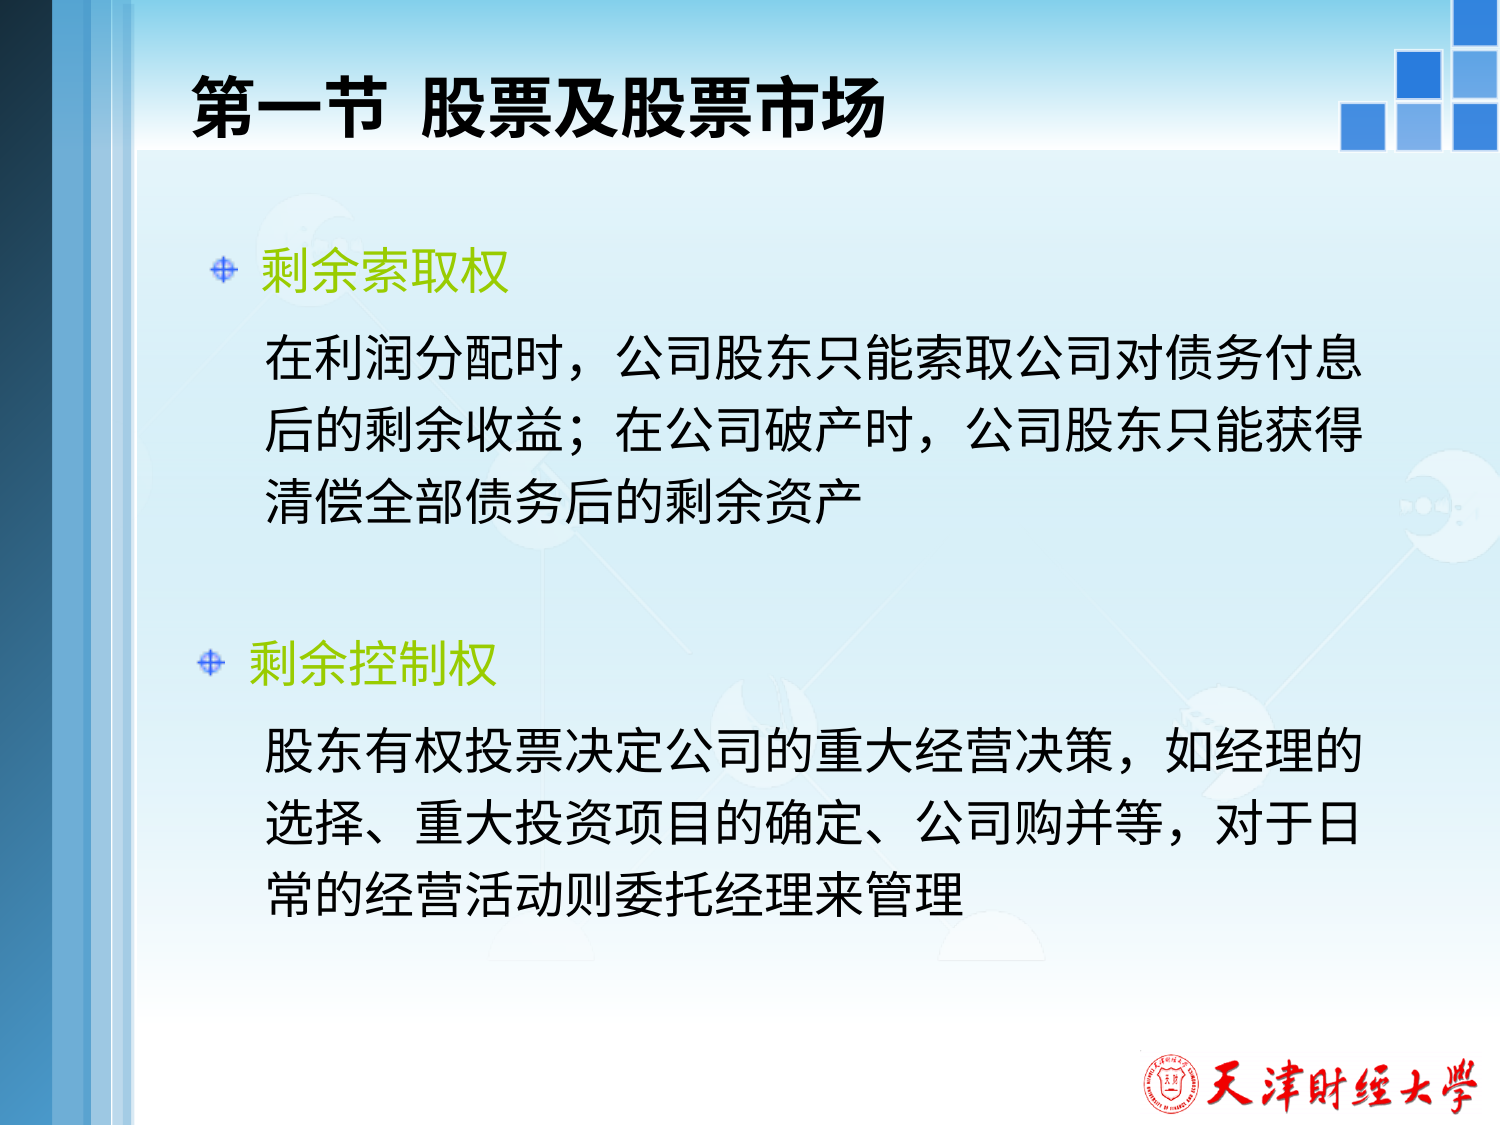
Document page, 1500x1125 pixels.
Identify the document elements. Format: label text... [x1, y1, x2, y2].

text_box 剩余索取权 [187, 231, 788, 307]
picture [1131, 1049, 1500, 1119]
picture [132, 150, 1500, 965]
text_box 在利润分配时，公司股东只能索取公司对债务付息后的剩余收益；在公司破产时，公司股东只能获得清偿全部债务后的剩余资产 [249, 306, 1388, 538]
title 第一节 股票及股票市场 [174, 75, 1175, 138]
text_box 剩余控制权 [174, 624, 613, 700]
text_box 股东有权投票决定公司的重大经营决策，如经理的选择、重大投资项目的确定、公司购并等，对于日常的经营活动则委托经理来管理 [249, 699, 1400, 931]
